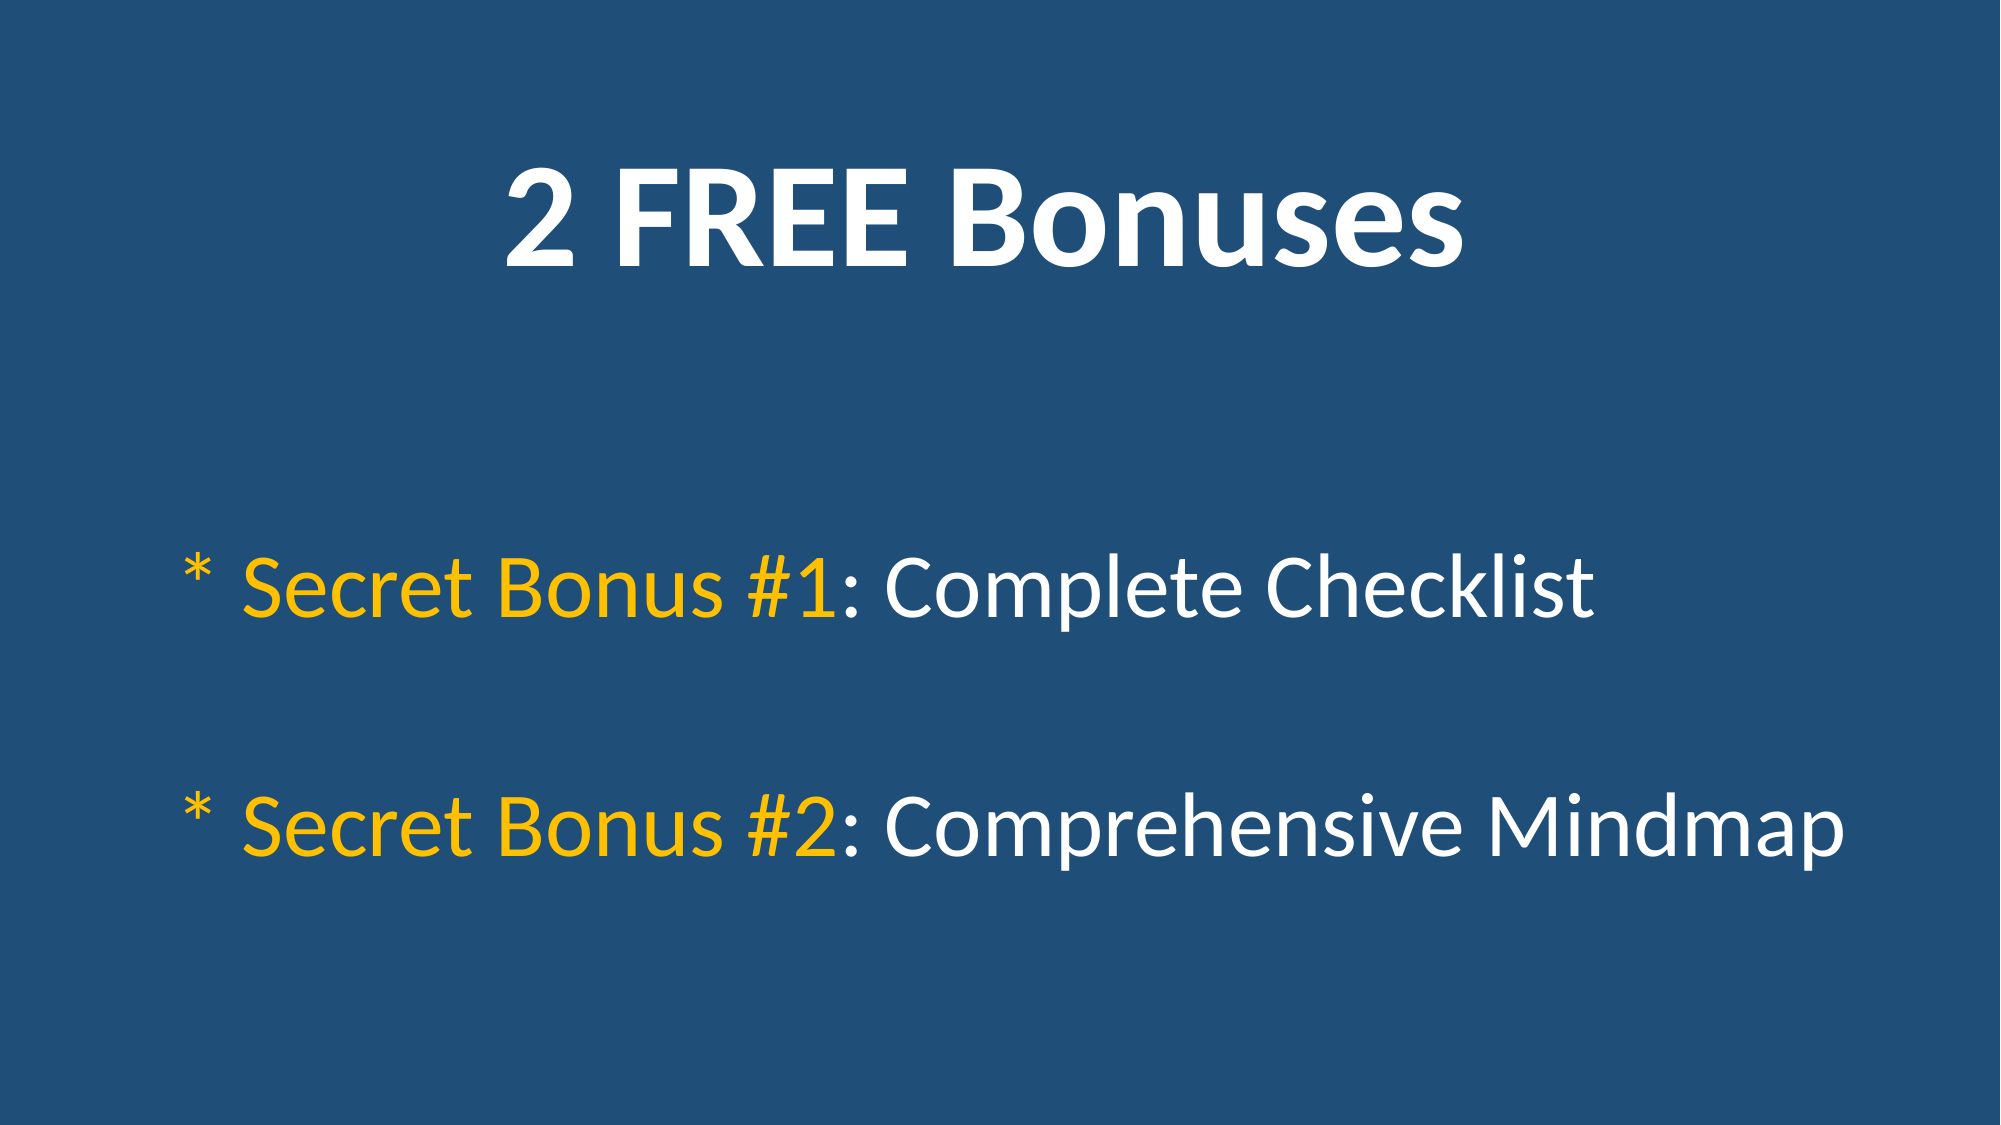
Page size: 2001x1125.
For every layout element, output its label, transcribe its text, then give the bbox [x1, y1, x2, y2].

list * Secret Bonus #1: Complete Checklist * Secret Bonus #2: Comprehensive Mindmap [139, 530, 1865, 1125]
title 2 FREE Bonuses [139, 109, 1865, 327]
